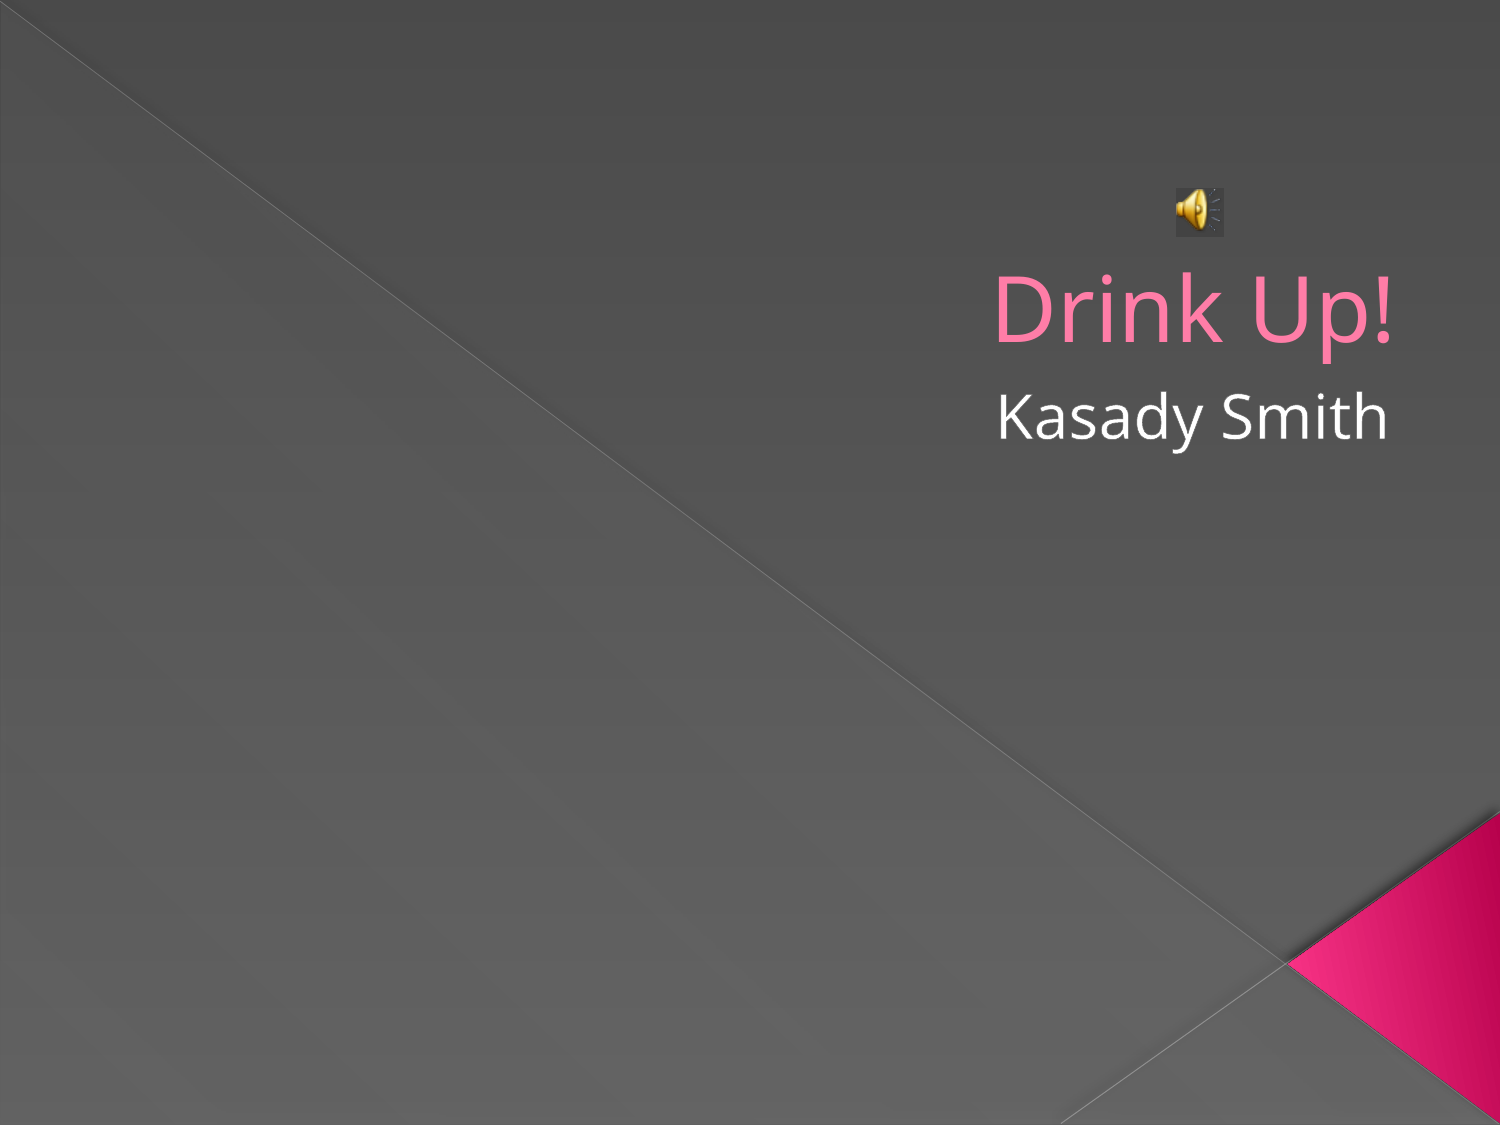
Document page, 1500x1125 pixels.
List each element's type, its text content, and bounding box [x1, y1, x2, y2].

title Drink Up! [88, 127, 1412, 369]
picture [1174, 187, 1226, 238]
subtitle Kasady Smith [88, 369, 1412, 657]
